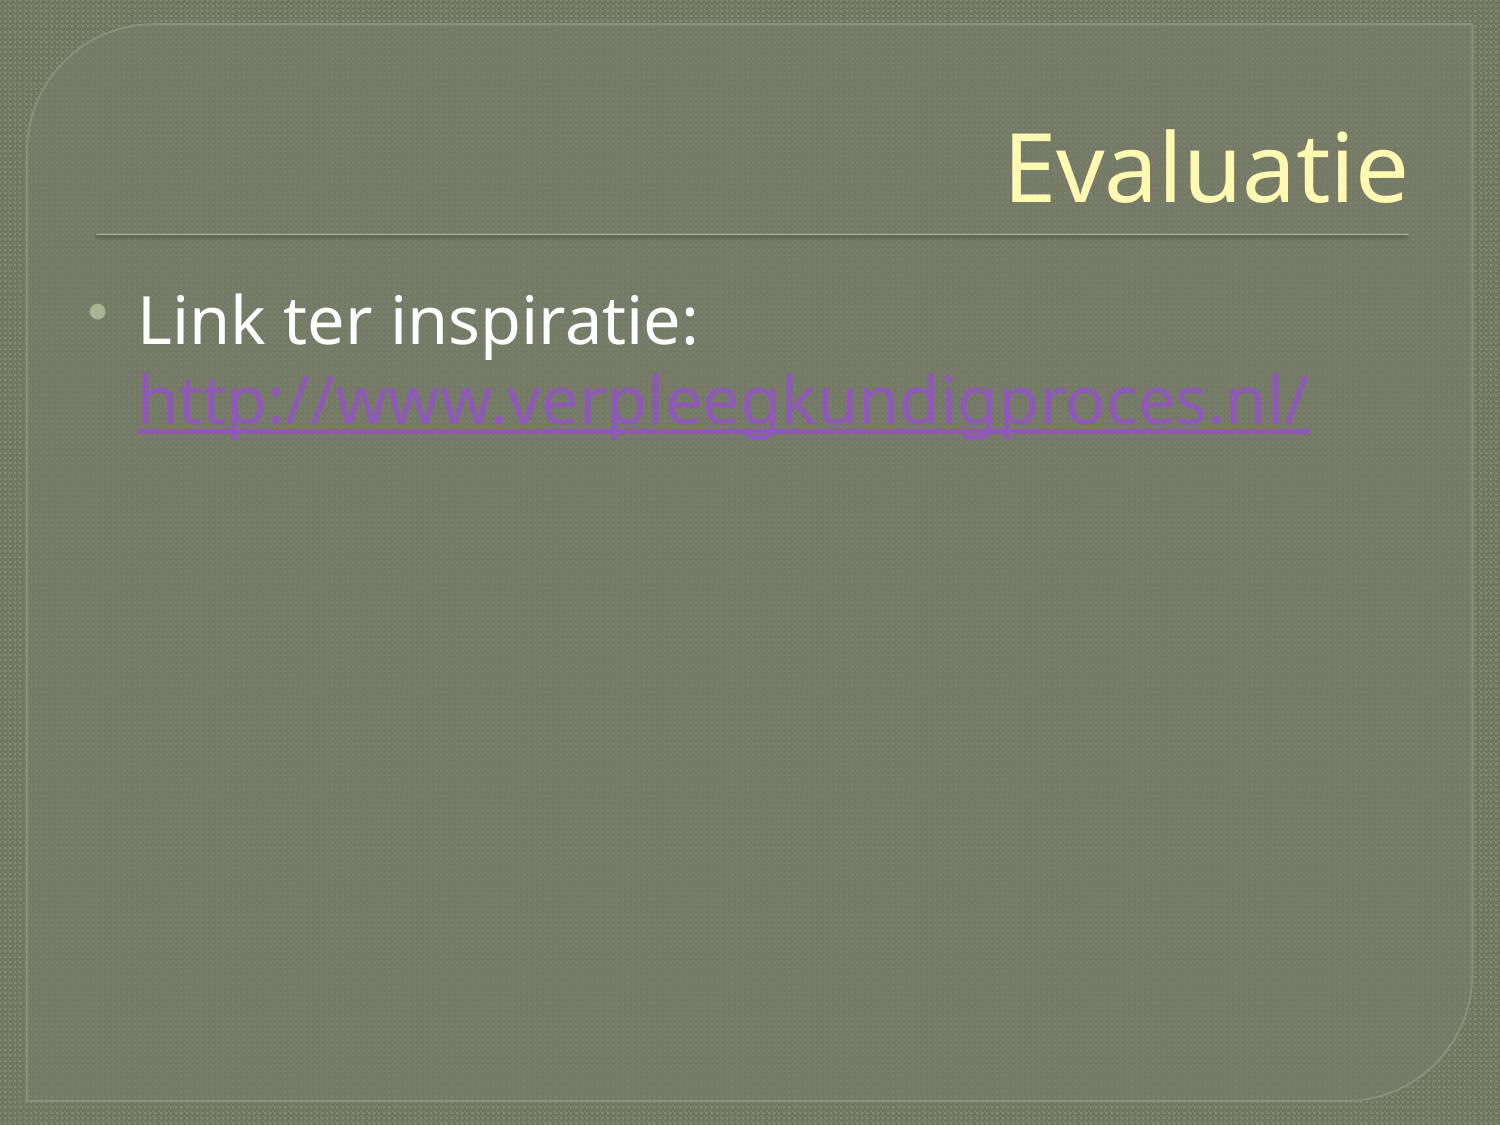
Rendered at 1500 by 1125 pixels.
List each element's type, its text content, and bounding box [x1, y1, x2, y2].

list Link ter inspiratie: http://www.verpleegkundigproces.nl/ [75, 270, 1425, 1013]
title Evaluatie [75, 41, 1425, 230]
